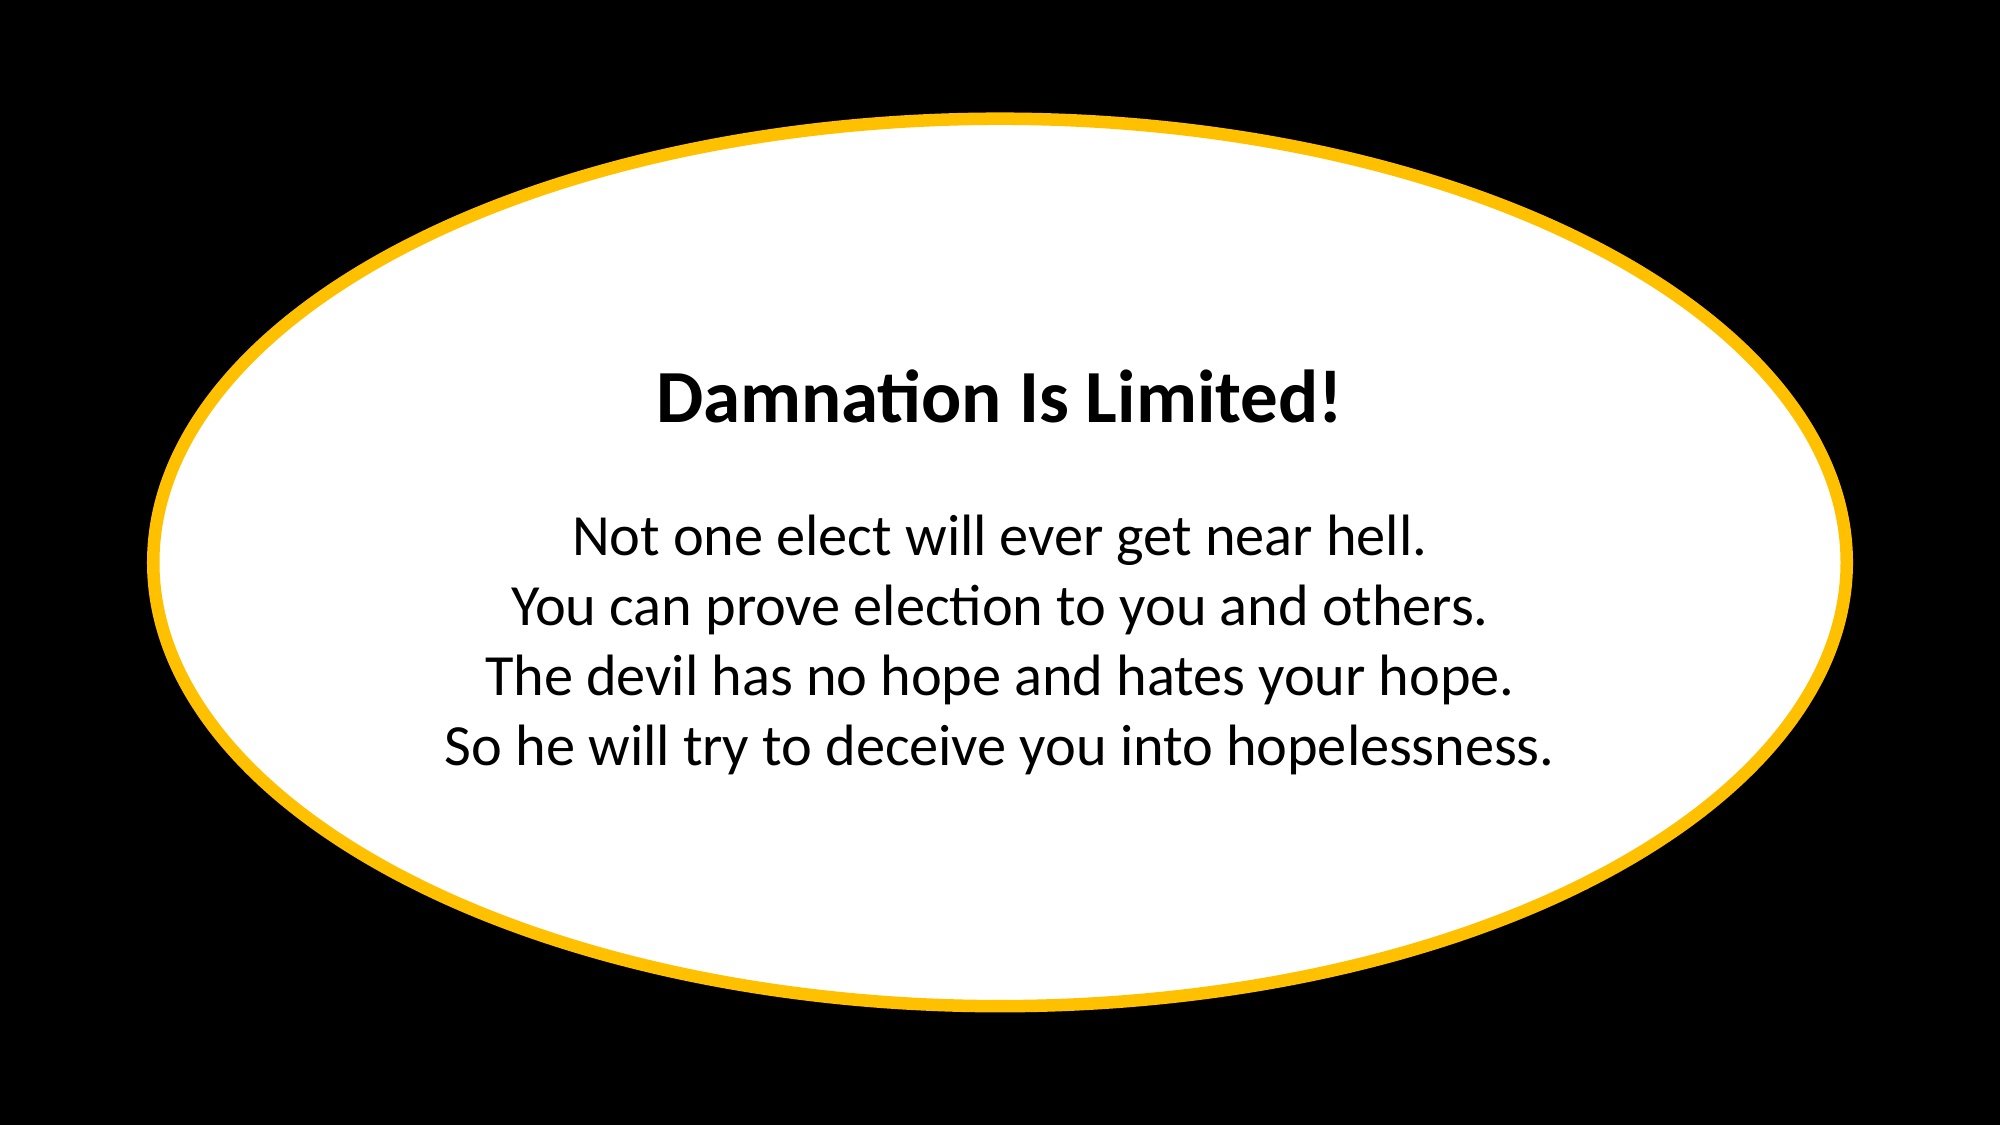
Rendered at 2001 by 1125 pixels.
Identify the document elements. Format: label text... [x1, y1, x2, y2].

text_box Damnation Is Limited! Not one elect will ever get near hell. You can prove election to you and others. The devil has no hope and hates your hope. So he will try to deceive you into hopelessness. [152, 117, 1848, 1008]
